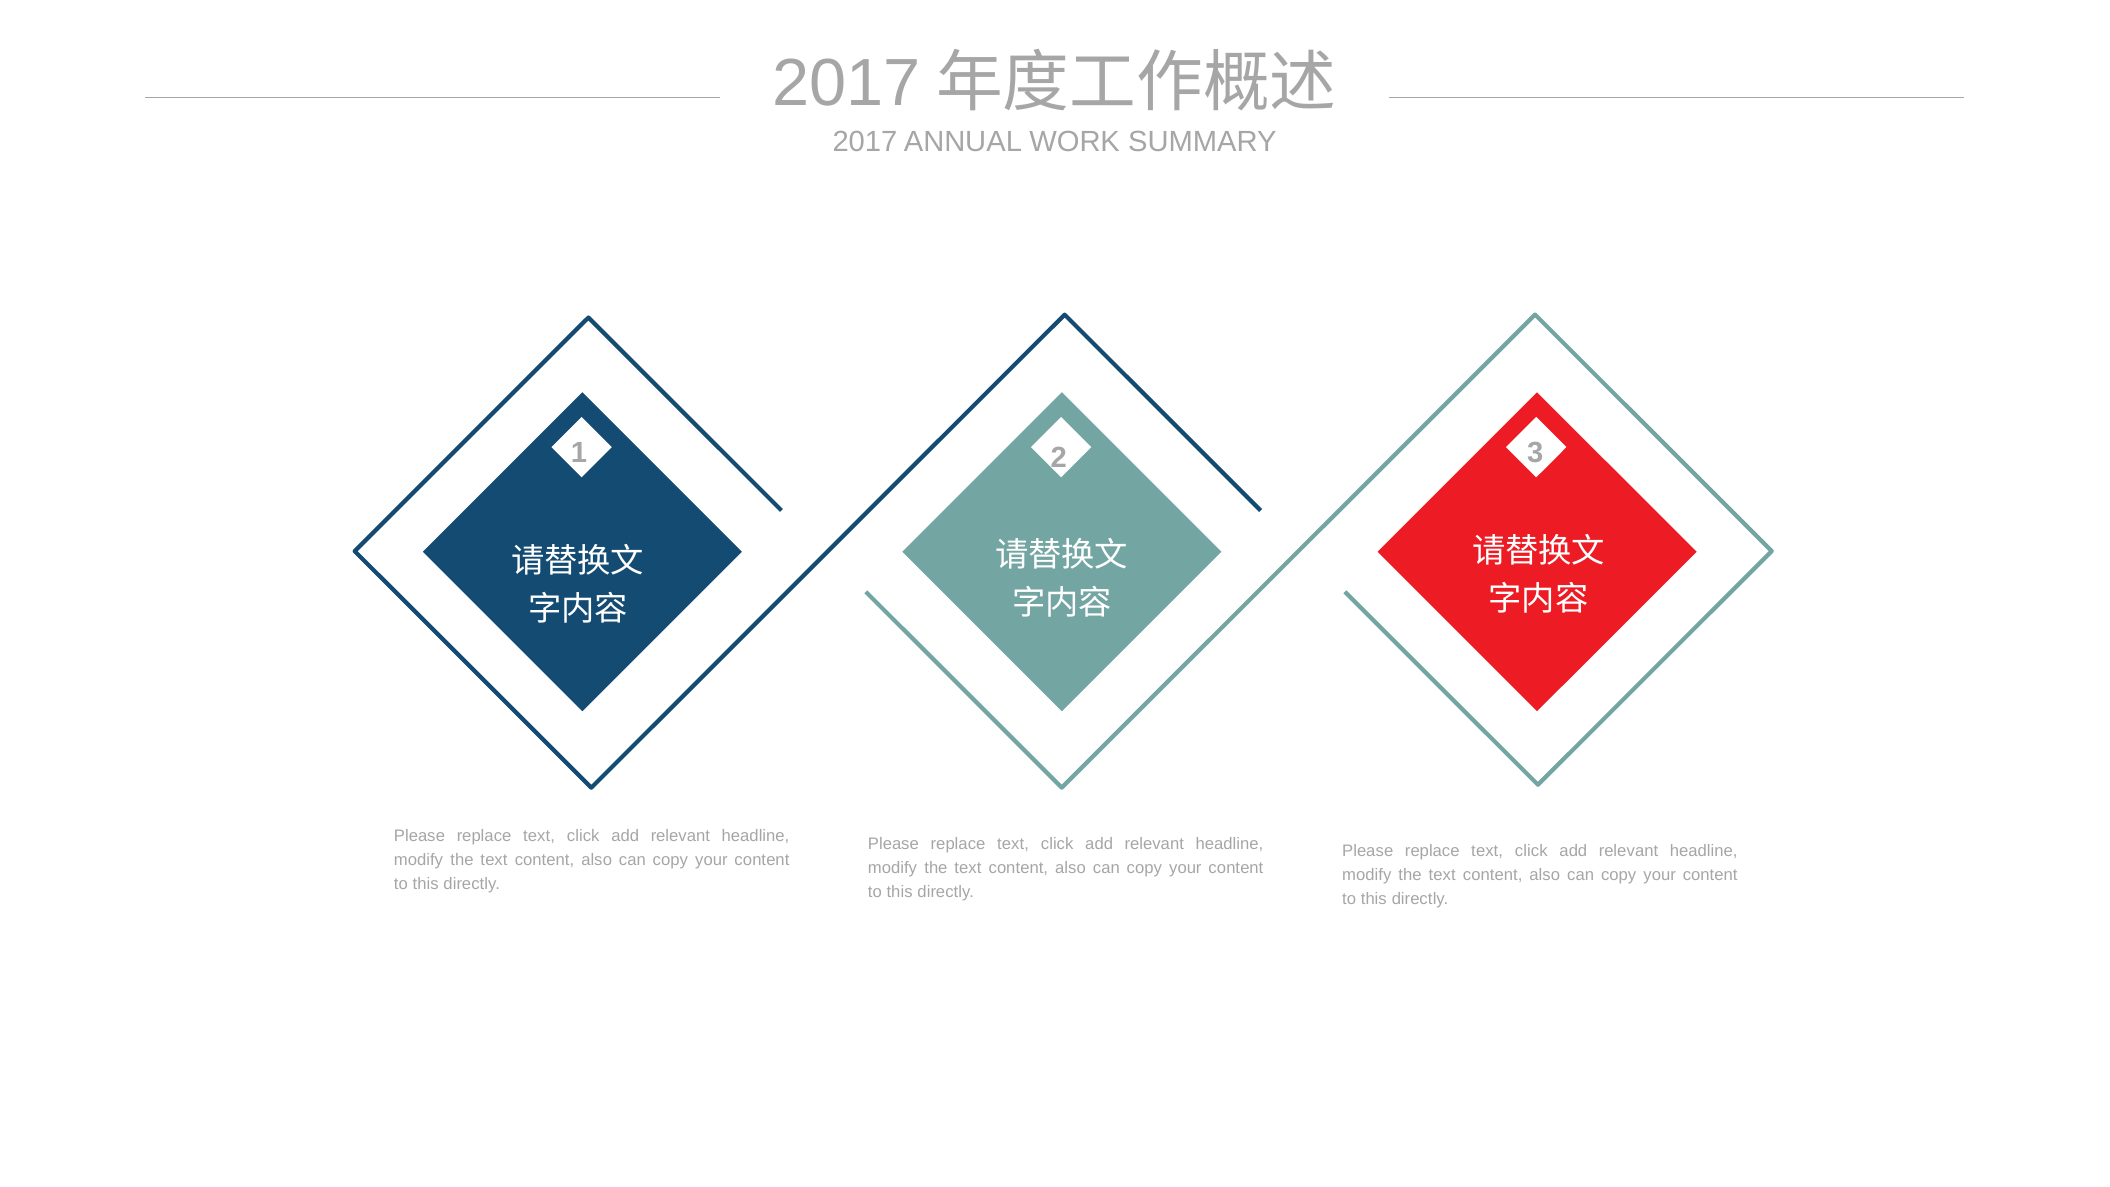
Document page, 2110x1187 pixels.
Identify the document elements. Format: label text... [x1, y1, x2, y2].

text_box 2017 ANNUAL WORK SUMMARY [824, 122, 1285, 158]
text_box 2017年度工作概述 [730, 98, 1379, 119]
text_box 2017年度工作概述 [730, 38, 1379, 96]
text_box Please replace text, click add relevant headline, modify the text content, also can copy your content to this directly. [393, 821, 790, 893]
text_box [354, 314, 1772, 788]
text_box Please replace text, click add relevant headline, modify the text content, also can copy your content to this directly. [1342, 835, 1739, 908]
text_box Please replace text, click add relevant headline, modify the text content, also can copy your content to this directly. [867, 828, 1265, 901]
